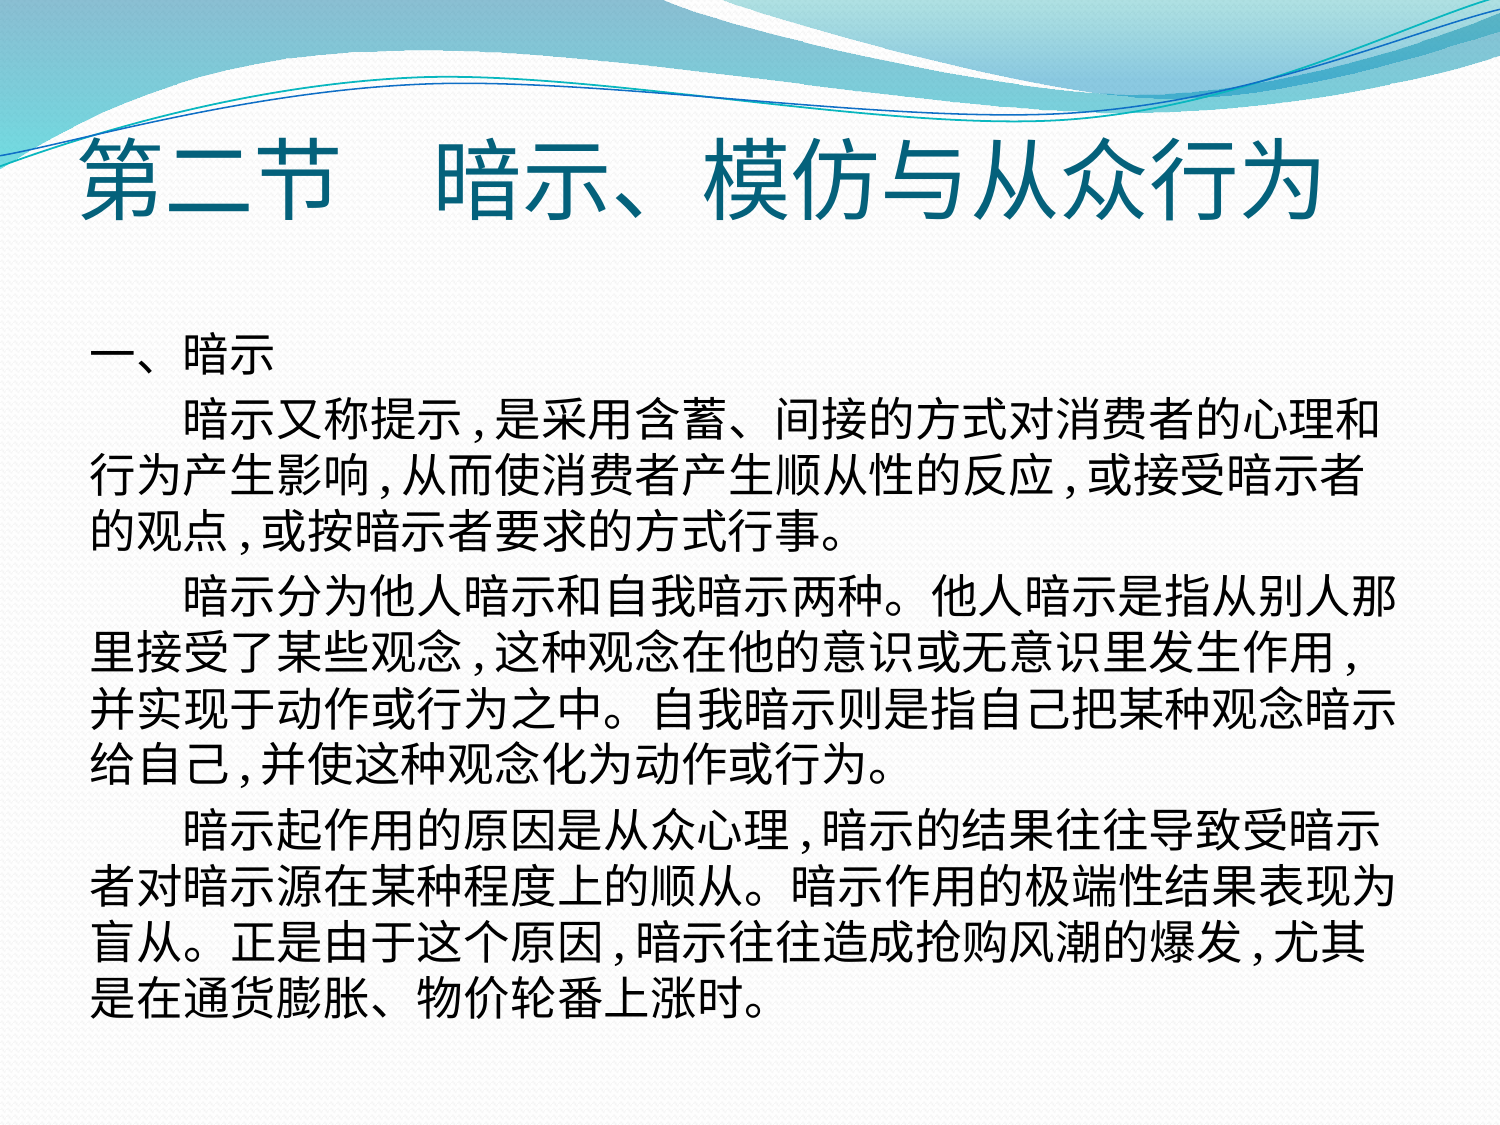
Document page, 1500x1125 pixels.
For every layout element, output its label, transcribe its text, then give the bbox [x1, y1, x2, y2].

title 第二节 暗示、模仿与从众行为 [75, 115, 1425, 232]
list 一、暗示 暗示又称提示,是采用含蓄、间接的方式对消费者的心理和行为产生影响,从而使消费者产生顺从性的反应,或接受暗示者的观点,或按暗示者要求的方式行事。 暗示分为他人暗示和自我暗示两种。他人暗示是指从别人那里接受了某些观念,这种观念在他的意识或无意识里发生作用,并实现于动作或行为之中。自我暗示则是指自己把某种观念暗示给自己,并使这种观念化为动作或行为。 暗示起作用的原因是从众心理,暗示的结果往往导致受暗示者对暗示源在某种程度上的顺从。暗示作用的极端性结果表现为盲从。正是由于这个原因,暗示往往造成抢购风潮的爆发,尤其是在通货膨胀、物价轮番上涨时。 [75, 317, 1425, 1038]
